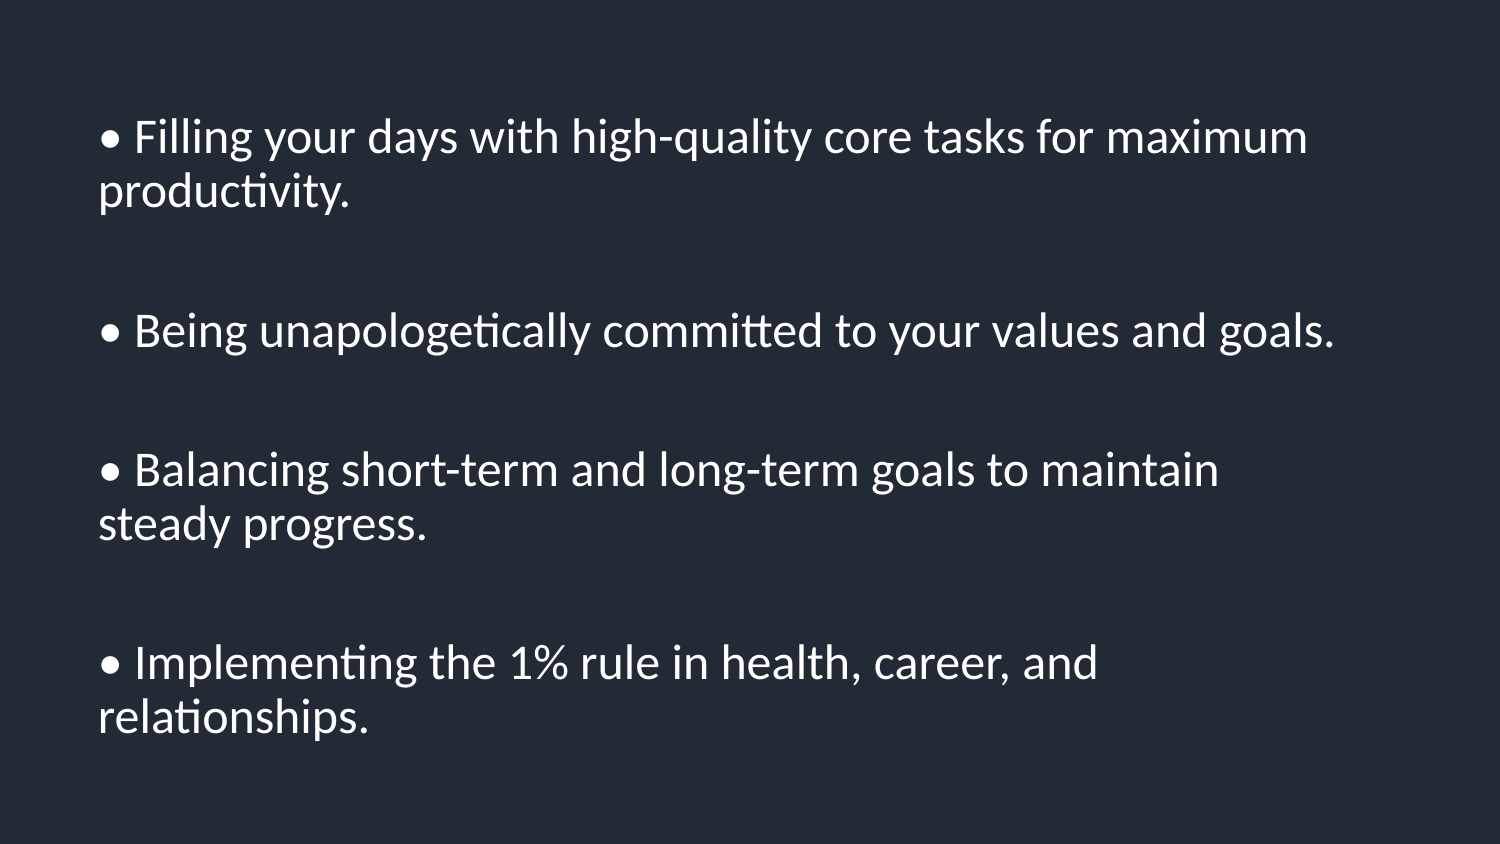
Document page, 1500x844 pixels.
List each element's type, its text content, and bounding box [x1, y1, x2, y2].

list • Filling your days with high-quality core tasks for maximum productivity. • Being unapologetically committed to your values and goals. • Balancing short-term and long-term goals to maintain steady progress. • Implementing the 1% rule in health, career, and relationships. [82, 103, 1377, 670]
